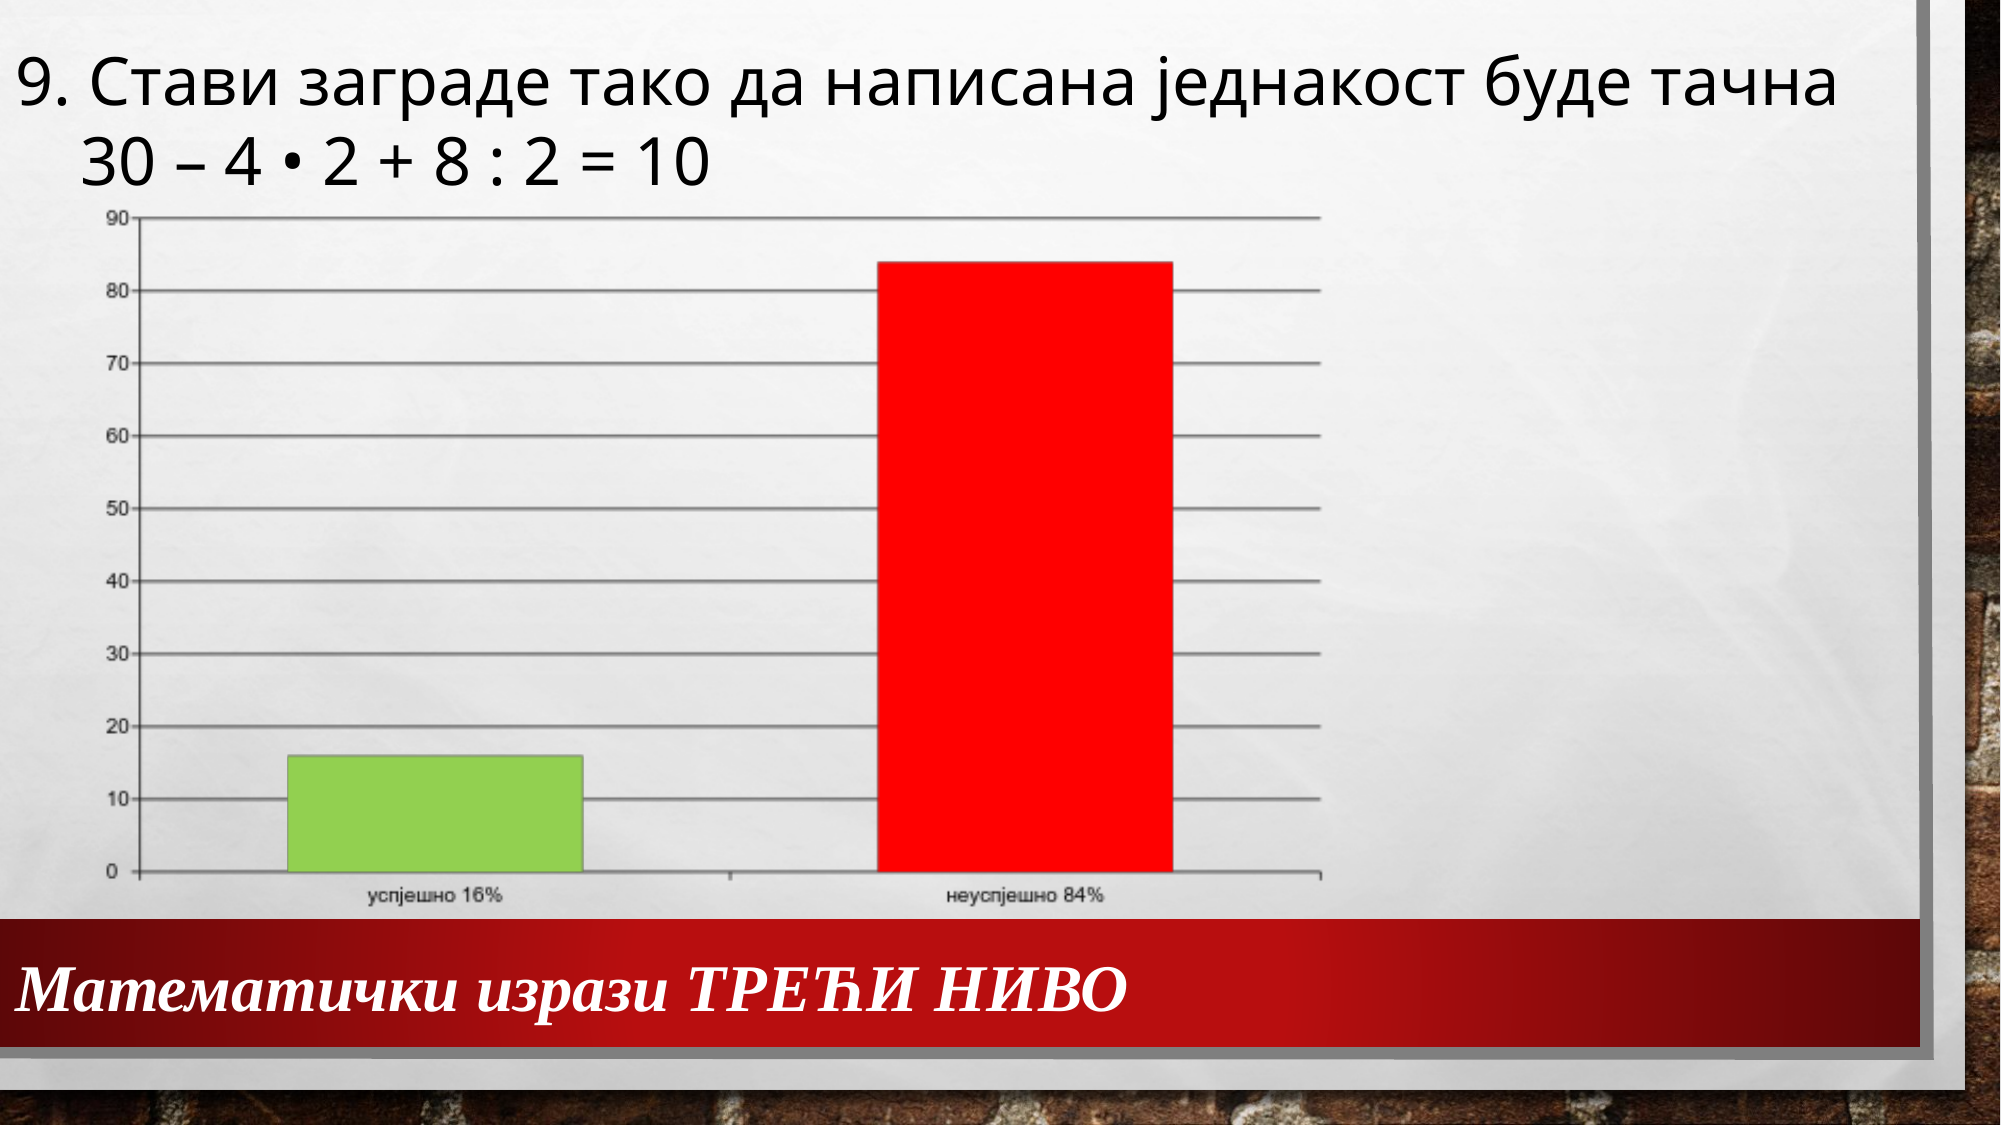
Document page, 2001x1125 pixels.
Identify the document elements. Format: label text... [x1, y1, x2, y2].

picture [0, 0, 2001, 1125]
title 9. Стави заграде тако да написана једнакост буде тачна 30 – 4 • 2 + 8 : 2 = 10 [0, 0, 1913, 238]
picture [0, 0, 1921, 1048]
text_box Математички изрази ТРЕЋИ НИВО [0, 937, 1164, 1034]
